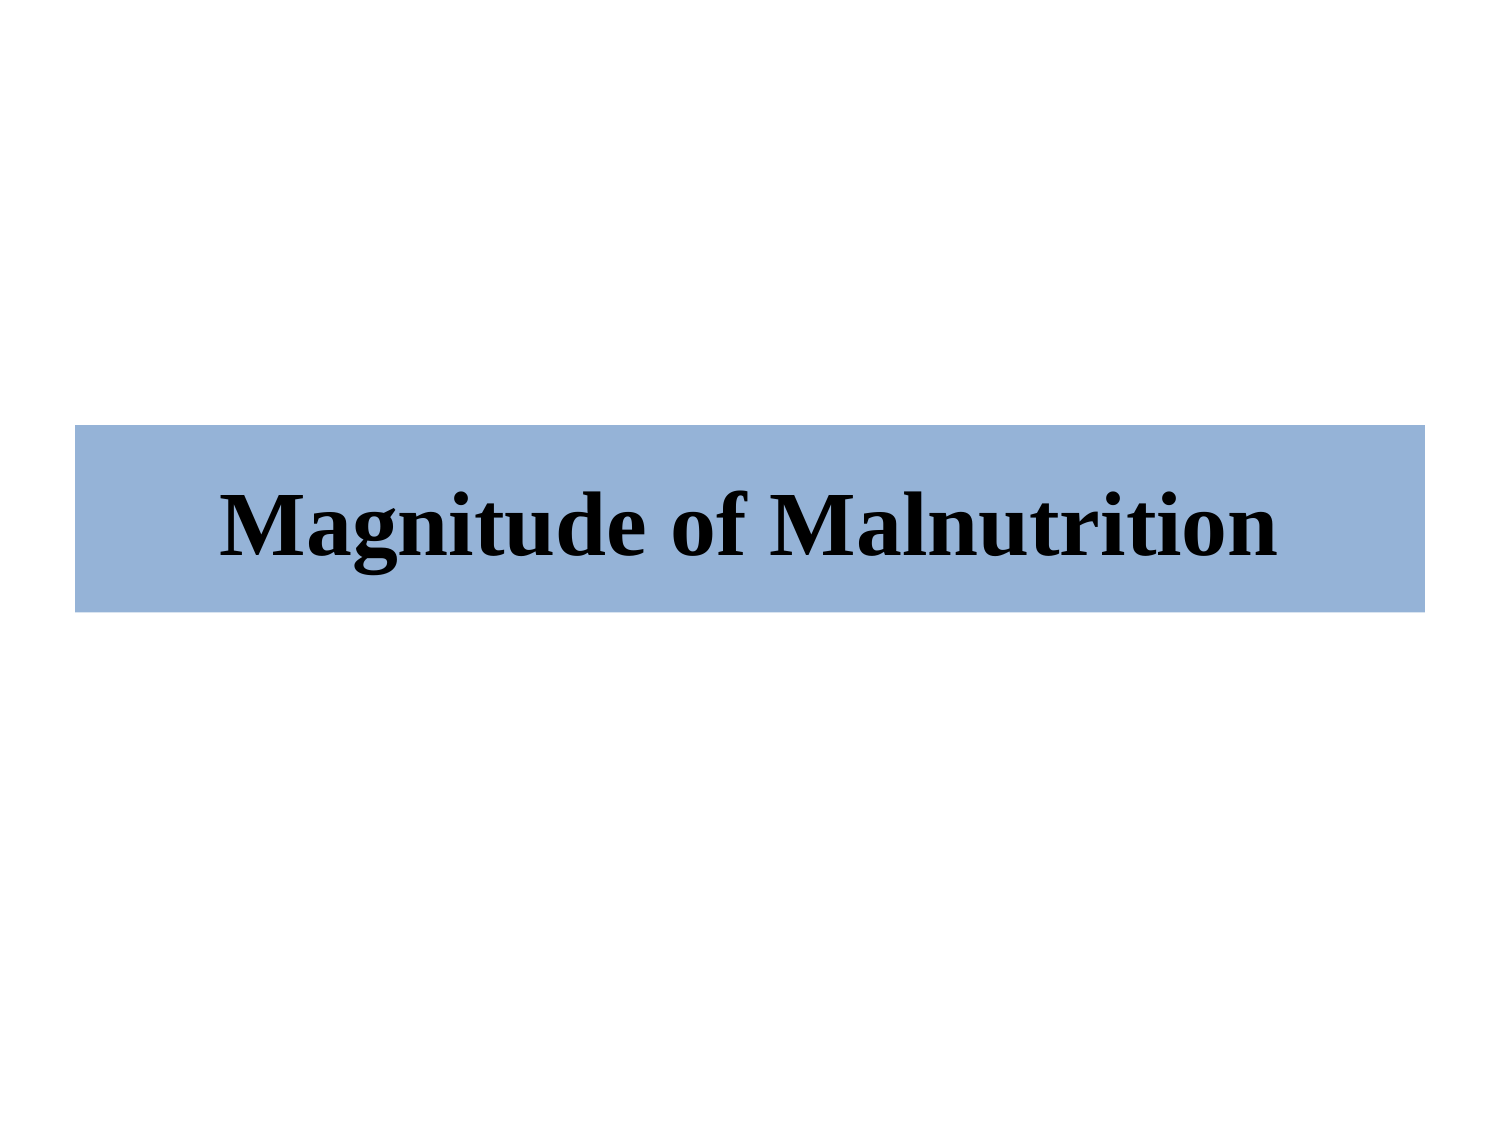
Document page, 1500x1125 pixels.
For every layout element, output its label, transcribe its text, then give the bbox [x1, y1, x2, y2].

title Magnitude of Malnutrition [75, 425, 1425, 613]
